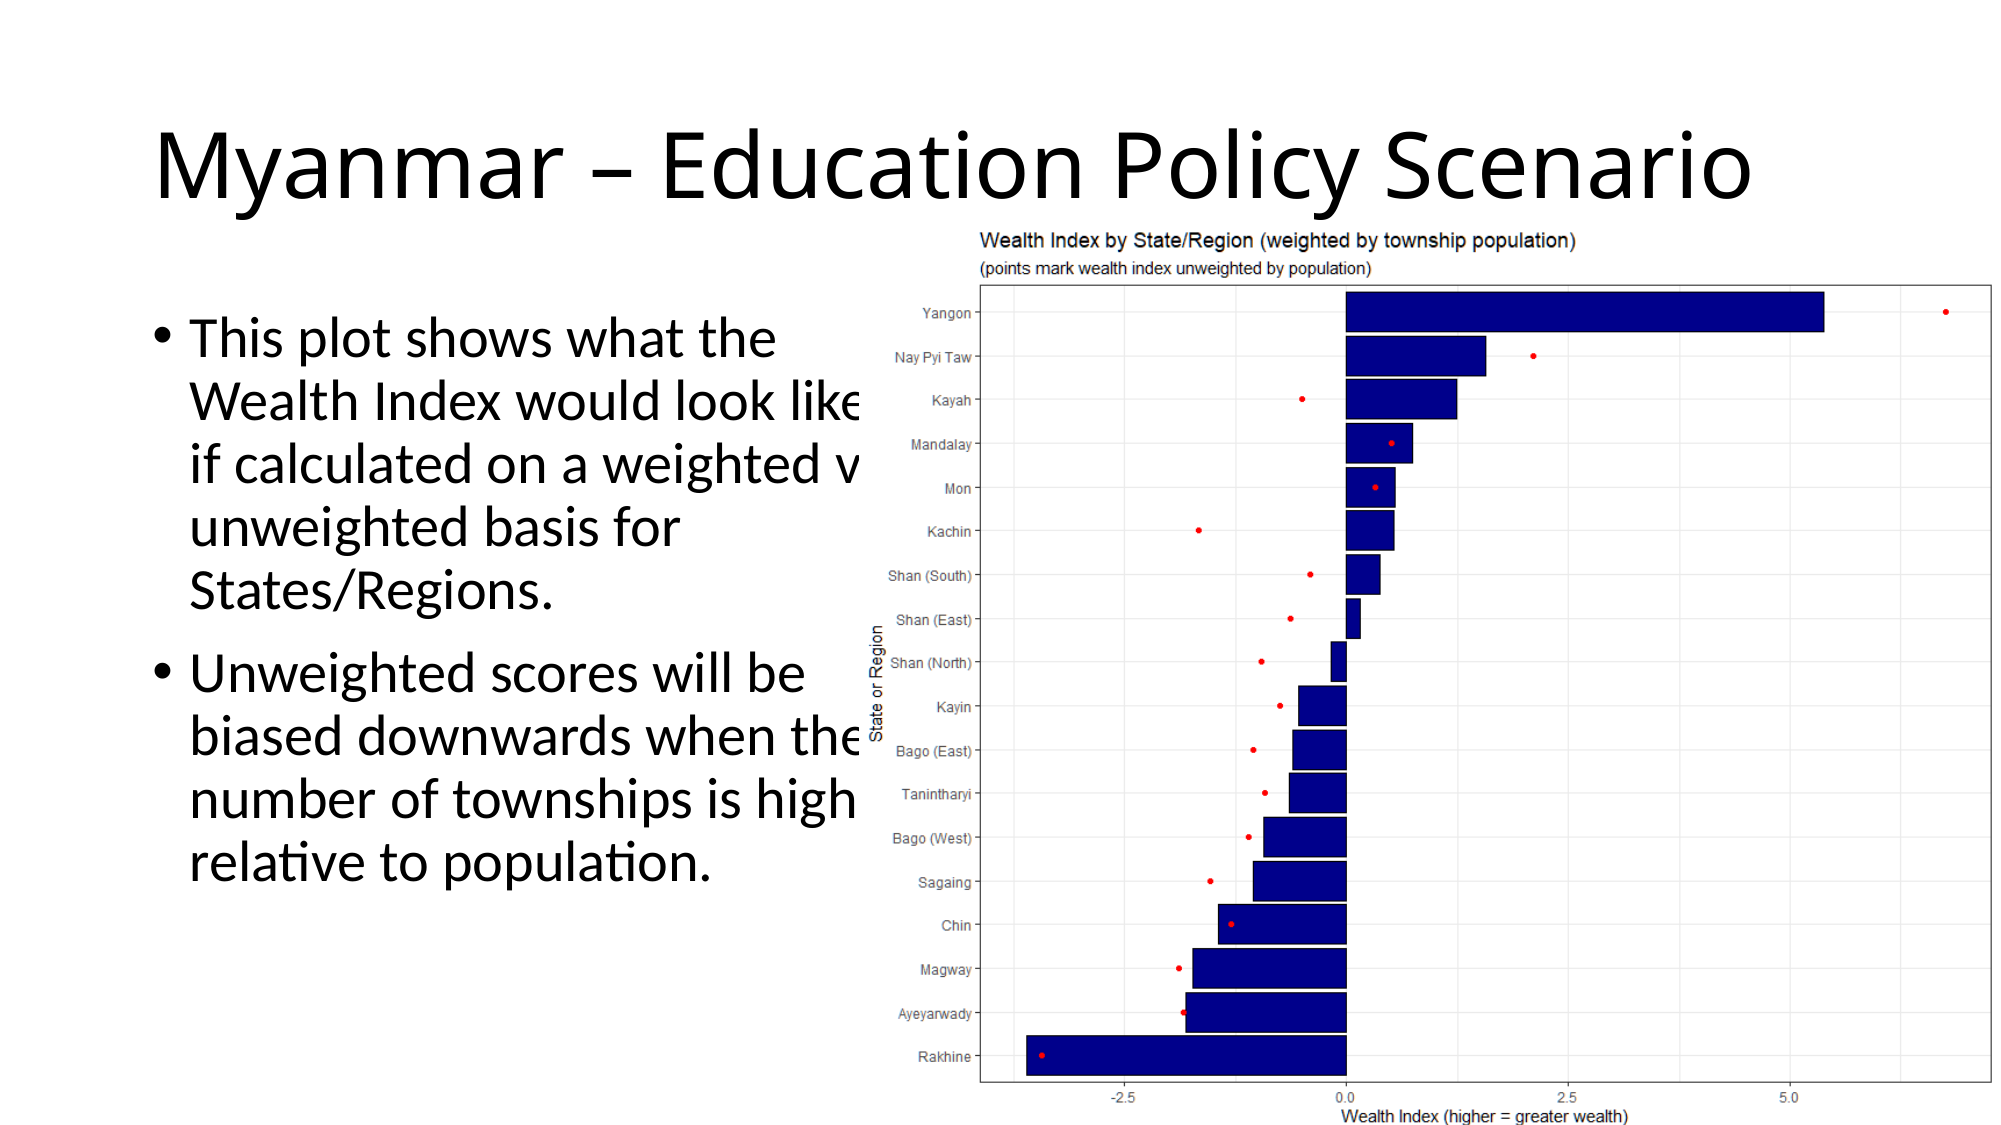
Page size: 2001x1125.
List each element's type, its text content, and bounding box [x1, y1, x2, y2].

picture [859, 222, 2000, 1125]
list This plot shows what the Wealth Index would look like if calculated on a weighted vs. unweighted basis for States/Regions. Unweighted scores will be biased downwards when the number of townships is high relative to population. [137, 299, 859, 1014]
title Myanmar – Education Policy Scenario [137, 59, 1863, 278]
